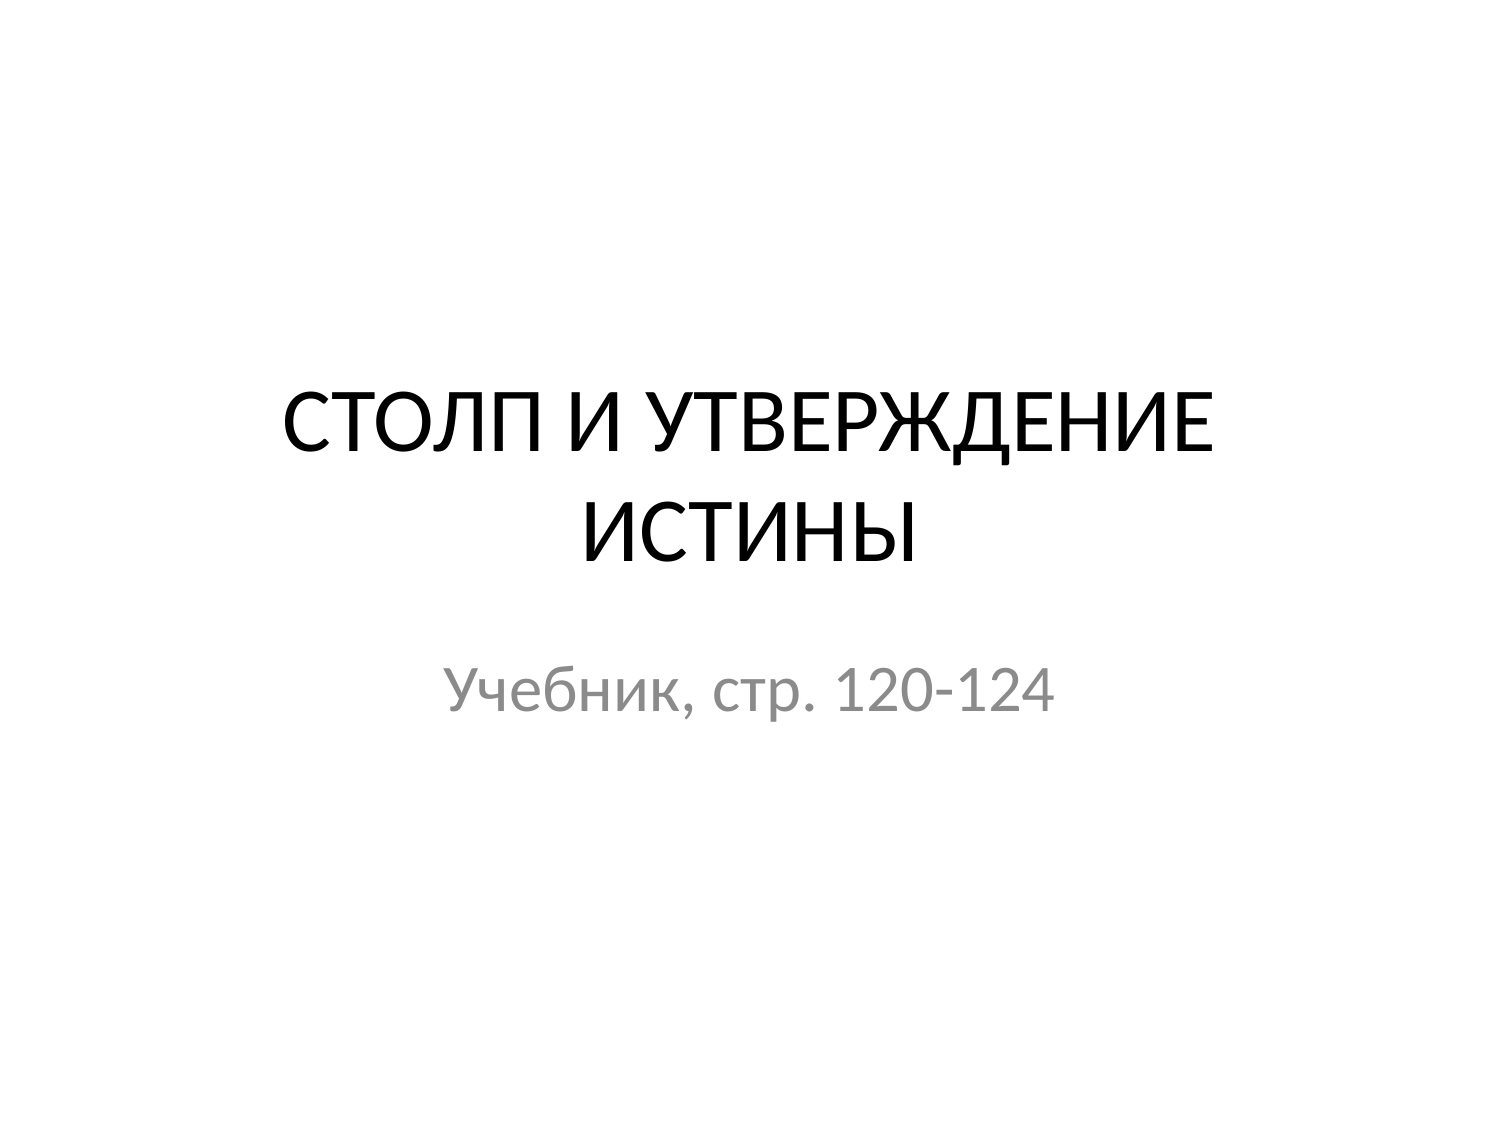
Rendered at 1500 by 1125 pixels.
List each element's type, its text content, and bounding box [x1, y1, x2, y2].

title СТОЛП И УТВЕРЖДЕНИЕ ИСТИНЫ [112, 349, 1388, 591]
subtitle Учебник, стр. 120-124 [225, 637, 1275, 925]
